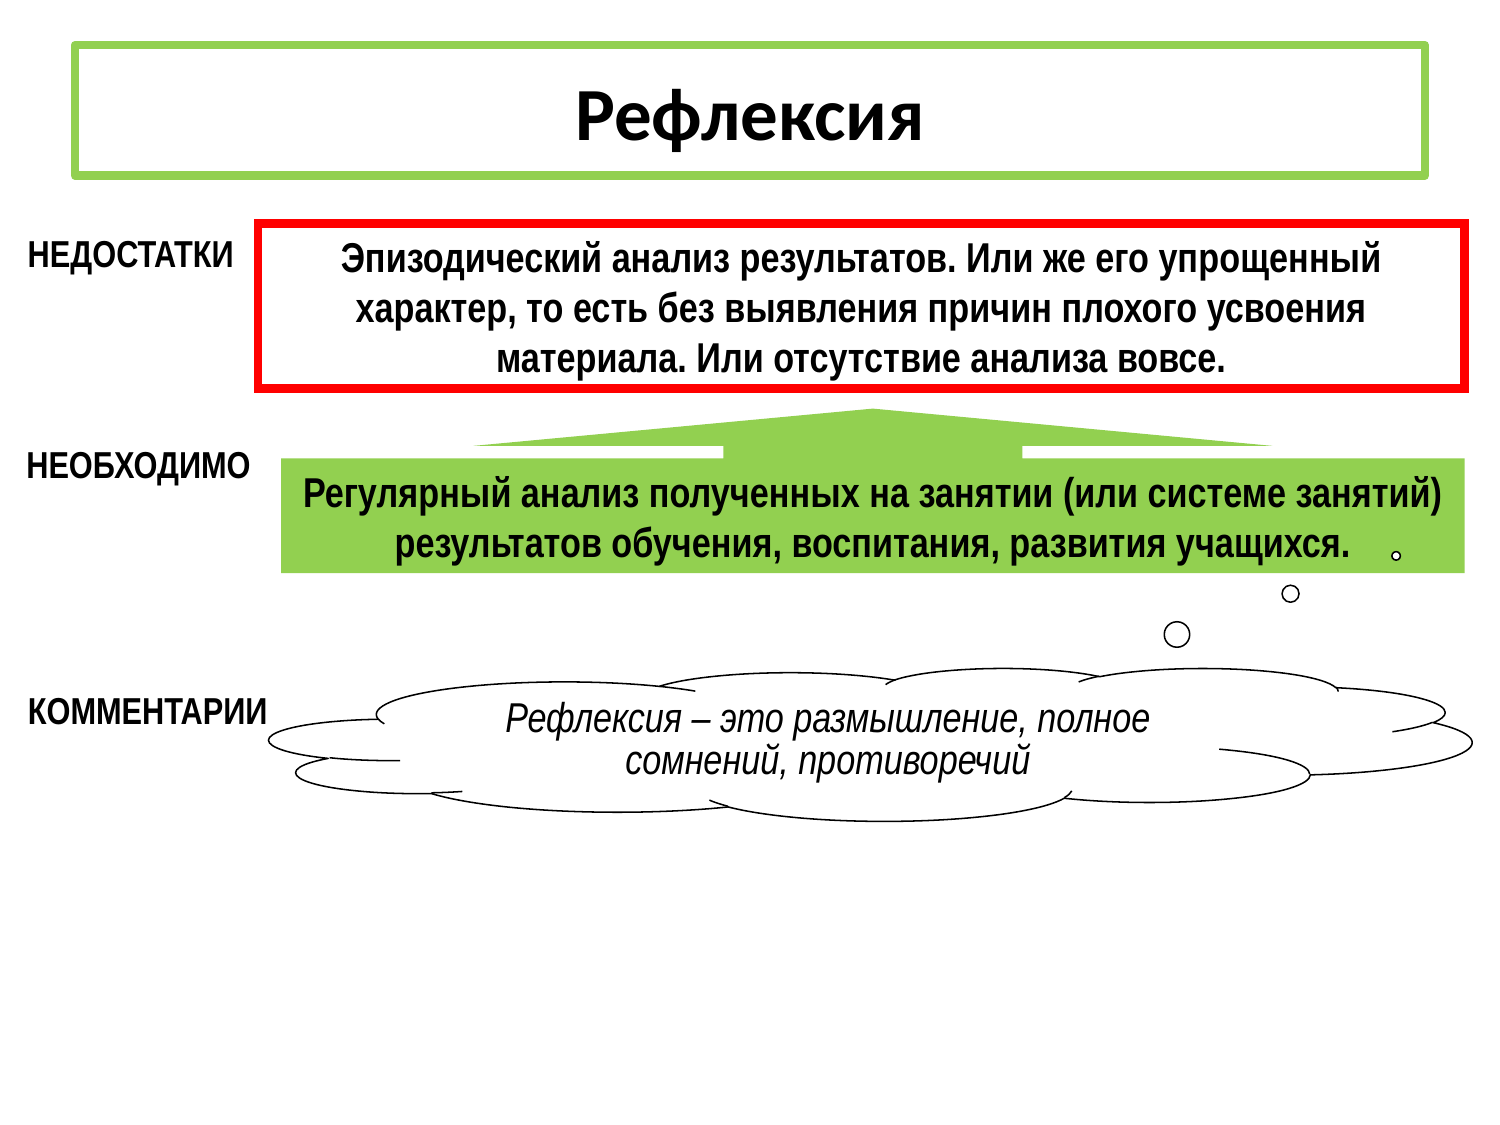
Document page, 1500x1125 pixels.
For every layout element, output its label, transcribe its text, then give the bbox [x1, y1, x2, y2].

text_box КОММЕНТАРИИ [13, 679, 285, 740]
text_box Регулярный анализ полученных на занятии (или системе занятий) результатов обучения, воспитания, развития учащихся. [281, 408, 1465, 574]
text_box Рефлексия – это размышление, полное сомнений, противоречий [268, 668, 1473, 822]
text_box Эпизодический анализ результатов. Или же его упрощенный характер, то есть без выявления причин плохого усвоения материала. Или отсутствие анализа вовсе. [257, 223, 1465, 389]
text_box НЕДОСТАТКИ [12, 222, 254, 283]
text_box НЕОБХОДИМО [11, 433, 268, 494]
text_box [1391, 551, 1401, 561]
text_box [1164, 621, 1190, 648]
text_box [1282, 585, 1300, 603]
text_box Рефлексия [75, 45, 1425, 176]
